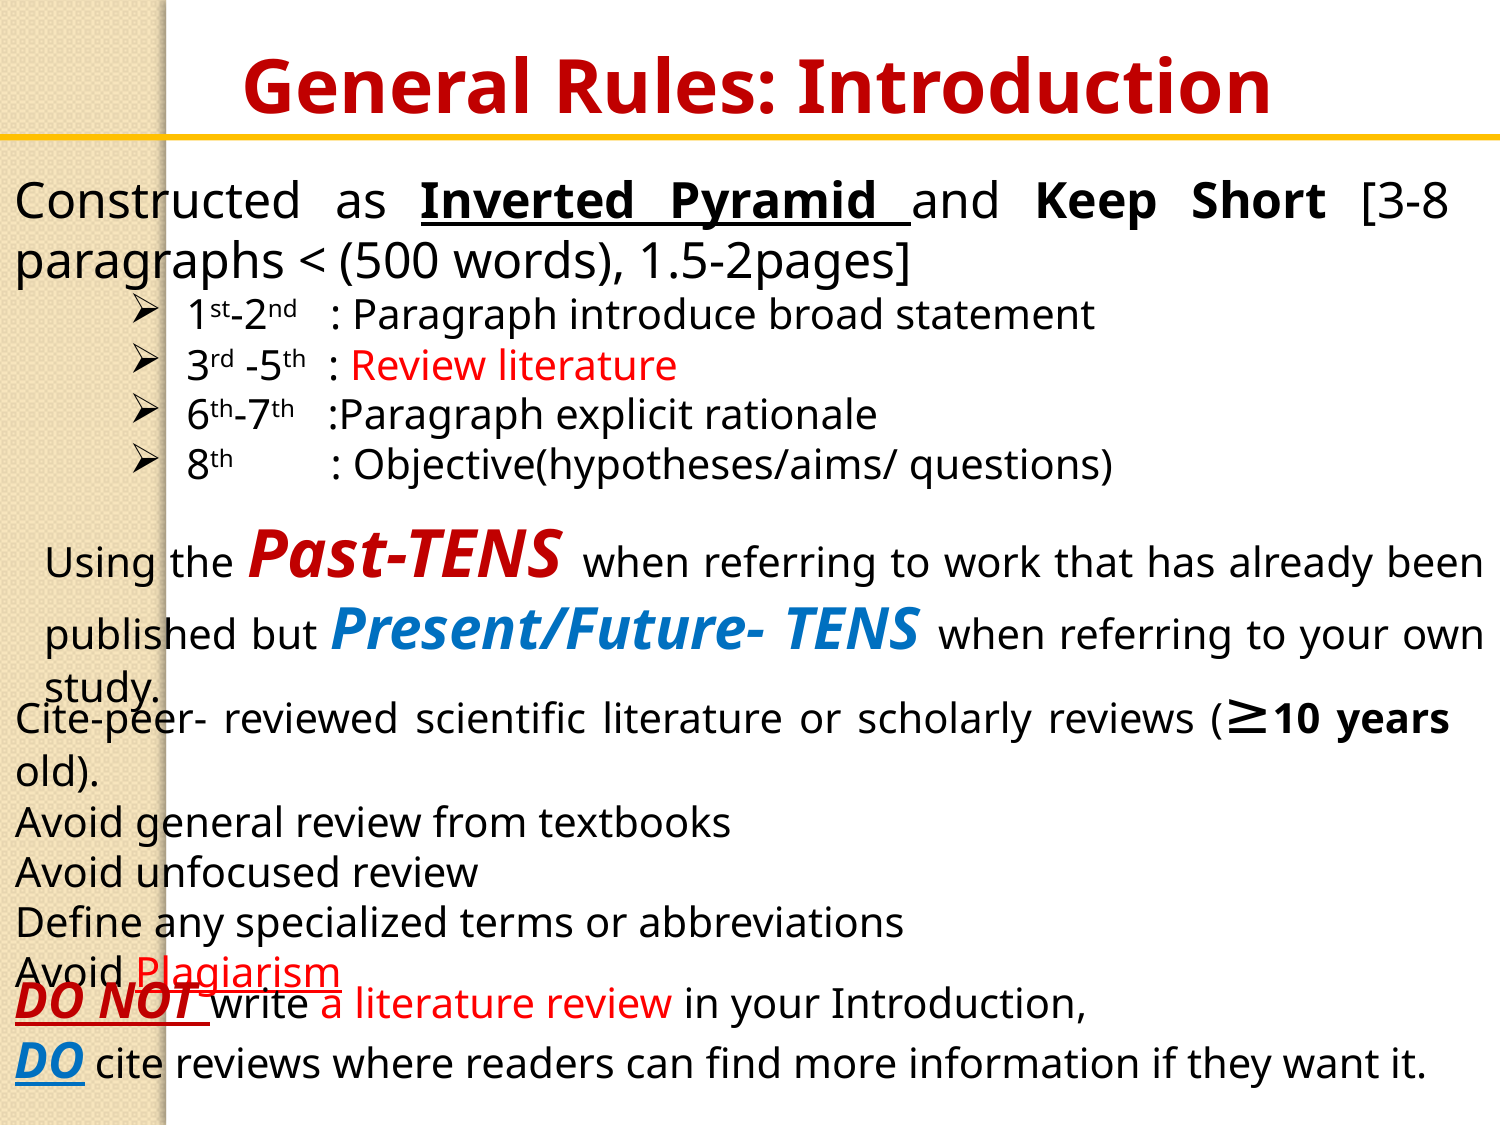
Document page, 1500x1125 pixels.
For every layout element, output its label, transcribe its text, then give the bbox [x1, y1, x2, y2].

text_box [46, 843, 1465, 909]
text_box General Rules: Introduction [76, 30, 1459, 136]
text_box DO NOT write a literature review in your Introduction, DO cite reviews where readers can find more information if they want it. [0, 960, 1500, 1096]
text_box Constructed as Inverted Pyramid and Keep Short [3-8 paragraphs < (500 words), 1.5-2pages] 1st-2nd : Paragraph introduce broad statement 3rd -5th : Review literature 6th-7th :Paragraph explicit rationale 8th : Objective(hypotheses/aims/ questions) [0, 160, 1465, 496]
text_box Cite-peer- reviewed scientific literature or scholarly reviews (≥10 years old). Avoid general review from textbooks Avoid unfocused review Define any specialized terms or abbreviations Avoid Plagiarism [0, 667, 1465, 960]
text_box Using the Past-TENS when referring to work that has already been published but Present/Future- TENS when referring to your own study. [29, 503, 1500, 719]
